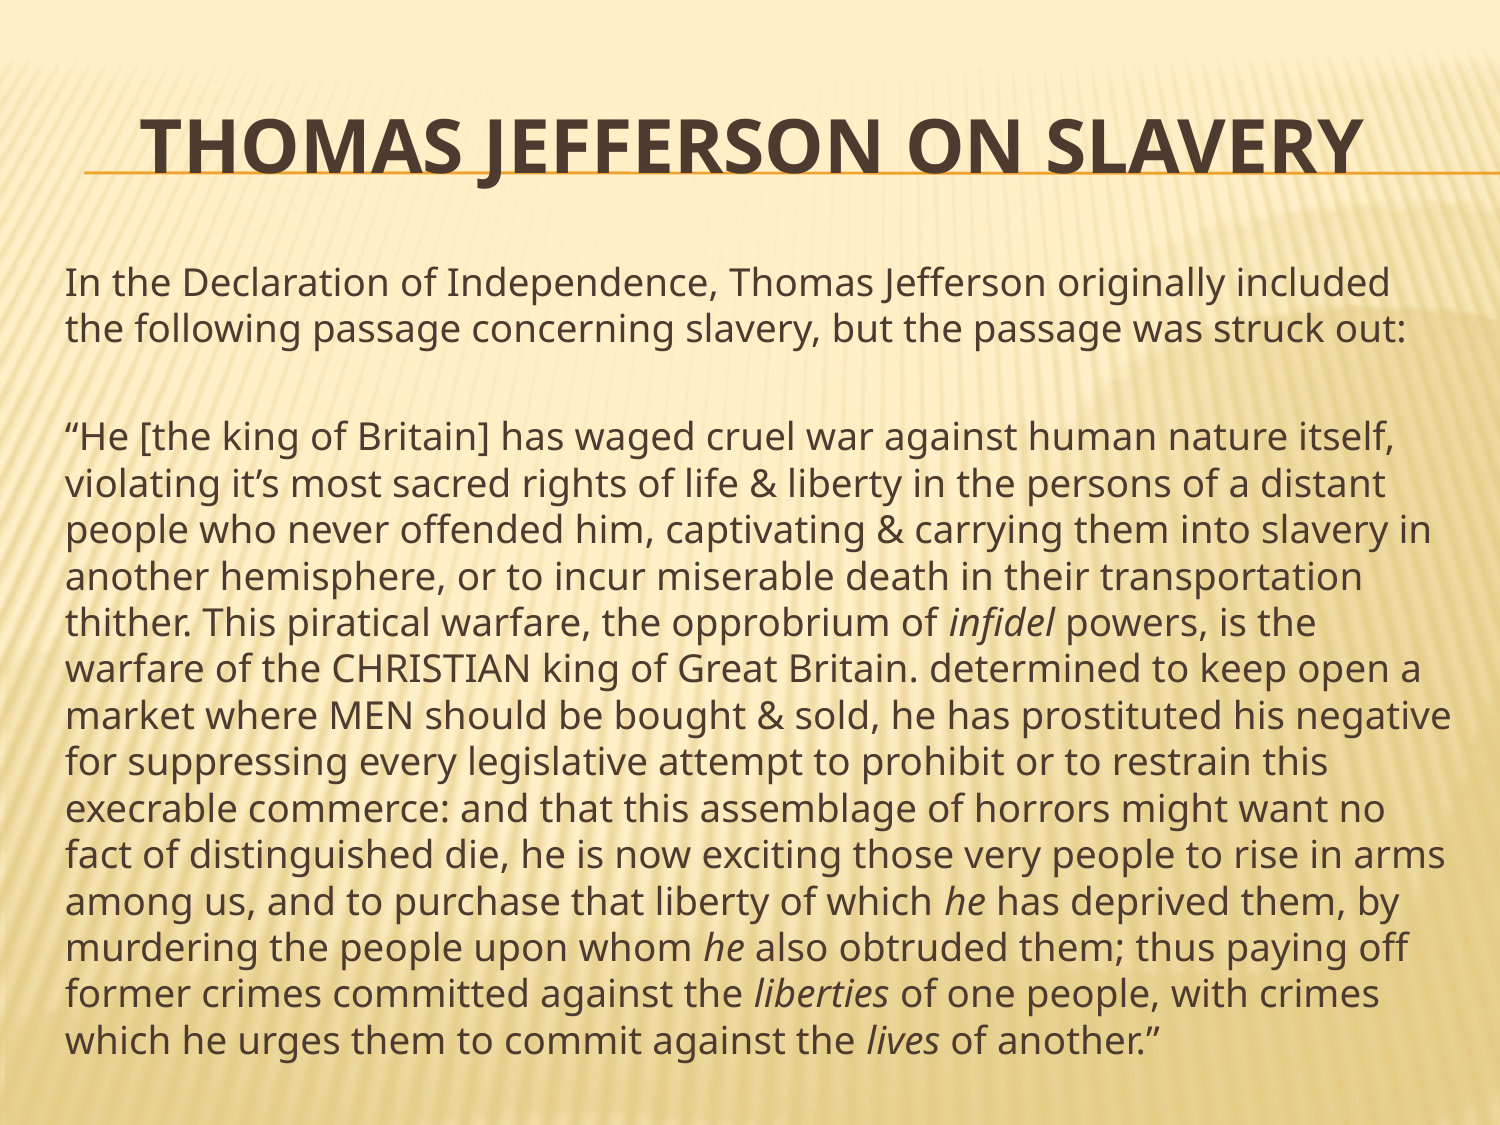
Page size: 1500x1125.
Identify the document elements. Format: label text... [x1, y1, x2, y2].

list In the Declaration of Independence, Thomas Jefferson originally included the following passage concerning slavery, but the passage was struck out: “He [the king of Britain] has waged cruel war against human nature itself, violating it’s most sacred rights of life & liberty in the persons of a distant people who never offended him, captivating & carrying them into slavery in another hemisphere, or to incur miserable death in their transportation thither. This piratical warfare, the opprobrium of infidel powers, is the warfare of the CHRISTIAN king of Great Britain. determined to keep open a market where MEN should be bought & sold, he has prostituted his negative for suppressing every legislative attempt to prohibit or to restrain this execrable commerce: and that this assemblage of horrors might want no fact of distinguished die, he is now exciting those very people to rise in arms among us, and to purchase that liberty of which he has deprived them, by murdering the people upon whom he also obtruded them; thus paying off former crimes committed against the liberties of one people, with crimes which he urges them to commit against the lives of another.” [50, 249, 1475, 1088]
title Thomas Jefferson on Slavery [50, 75, 1475, 213]
